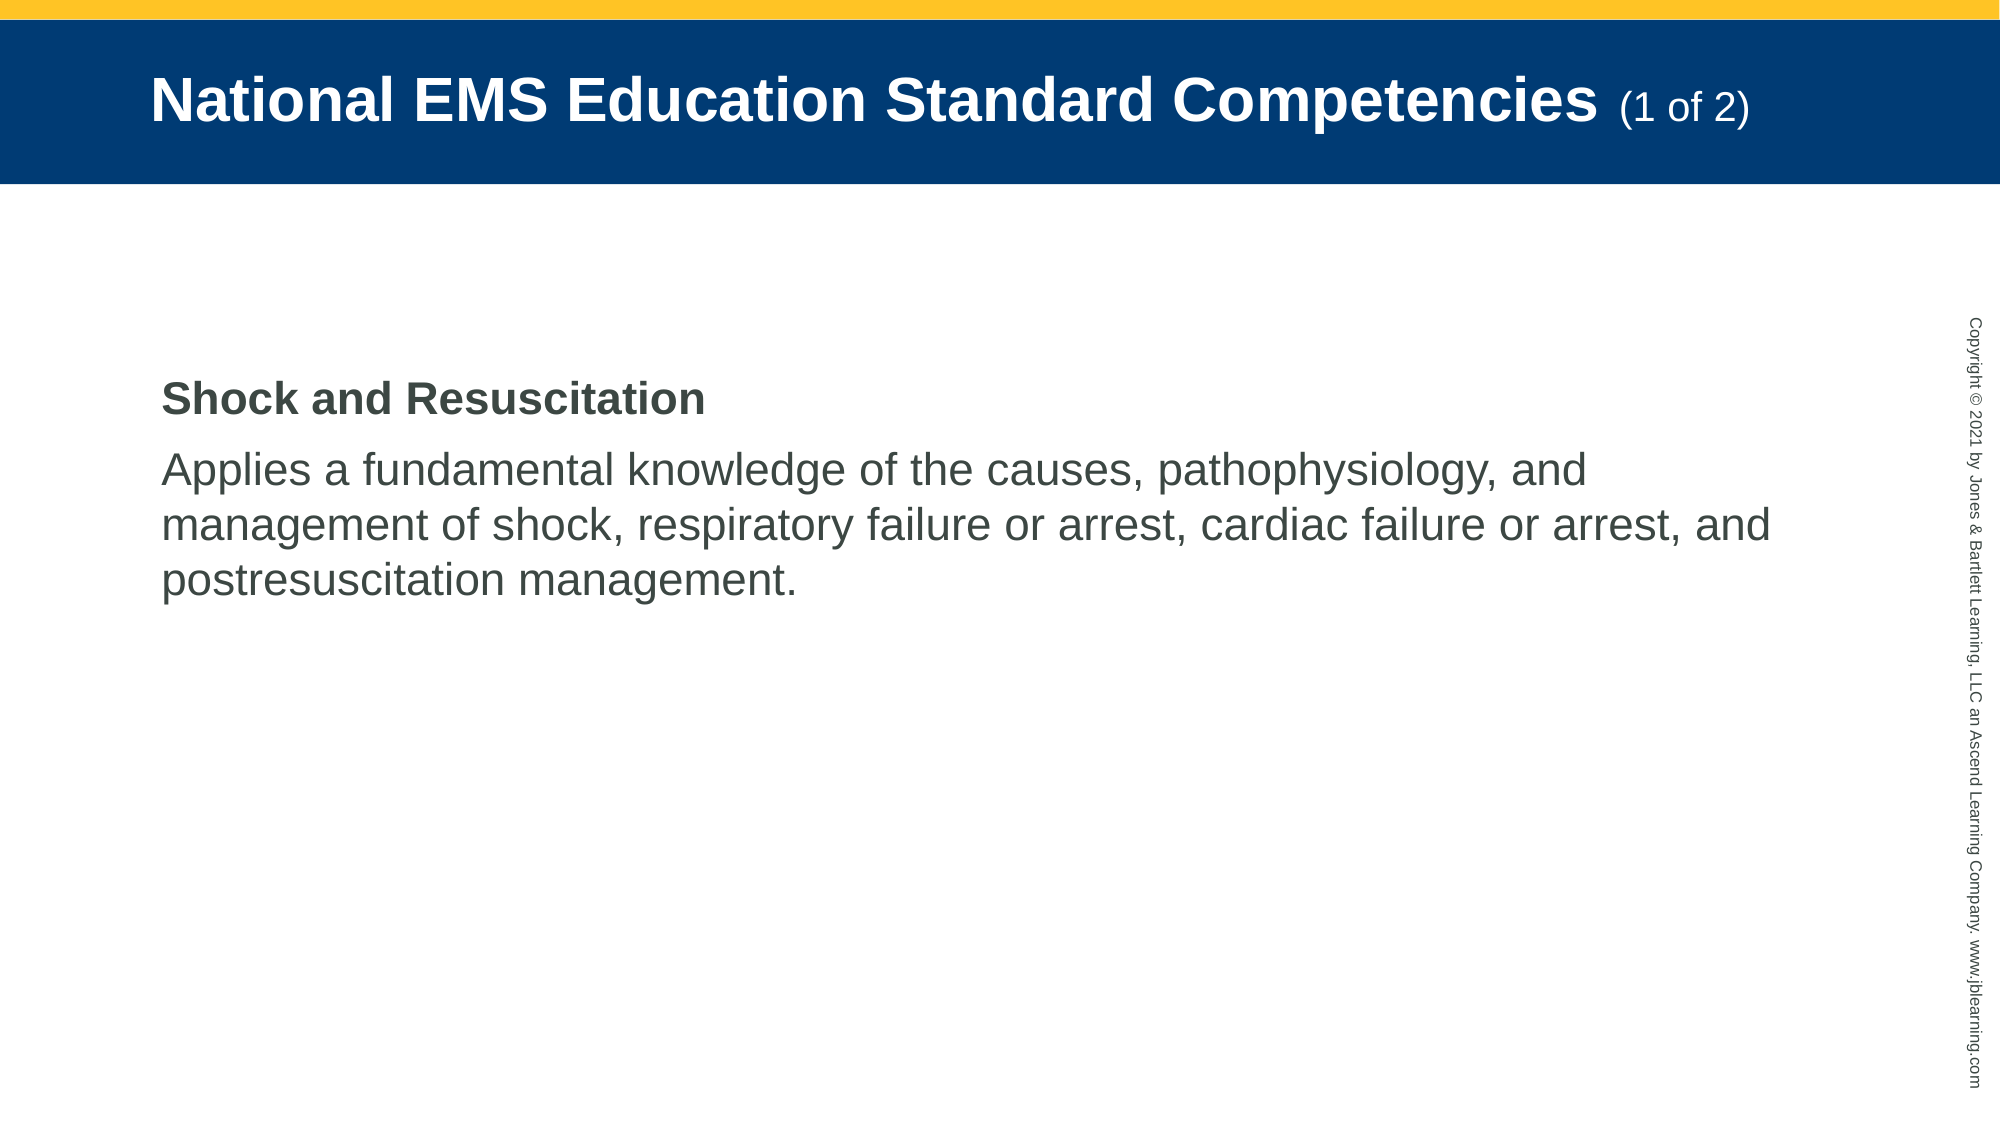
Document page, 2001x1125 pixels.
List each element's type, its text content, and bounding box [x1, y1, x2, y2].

title National EMS Education Standard Competencies (1 of 2) [0, 19, 2000, 185]
list Shock and Resuscitation Applies a fundamental knowledge of the causes, pathophysiology, and management of shock, respiratory failure or arrest, cardiac failure or arrest, and postresuscitation management. [146, 361, 1859, 1016]
